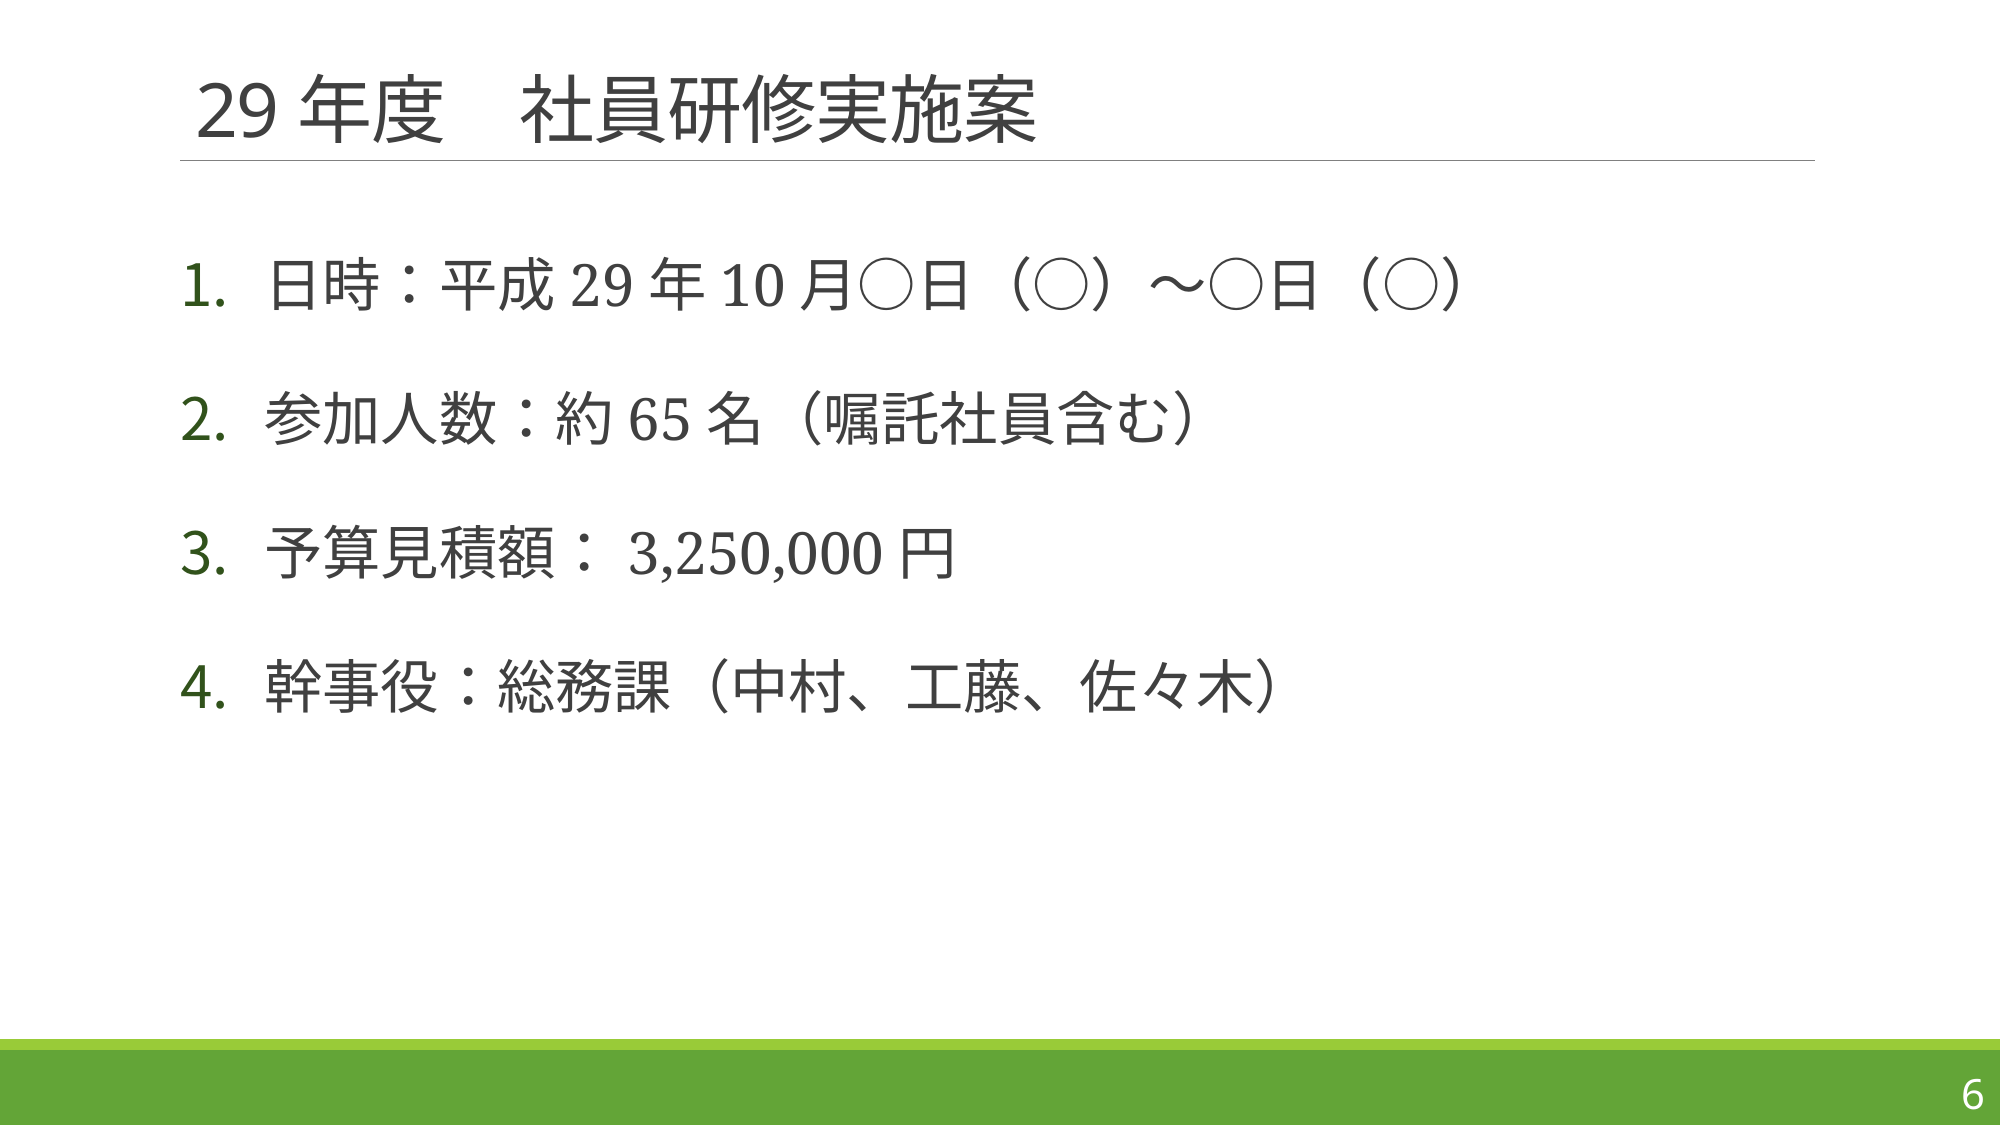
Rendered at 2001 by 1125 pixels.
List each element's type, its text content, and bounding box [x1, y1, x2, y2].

title 29年度 社員研修実施案 [180, 47, 1830, 161]
list 日時：平成29年10月○日（○）～○日（○） 参加人数：約65名（嘱託社員含む） 予算見積額：3,250,000円 幹事役：総務課（中村、工藤、佐々木） [180, 205, 1830, 963]
slide_number 5 [1784, 1066, 2000, 1125]
